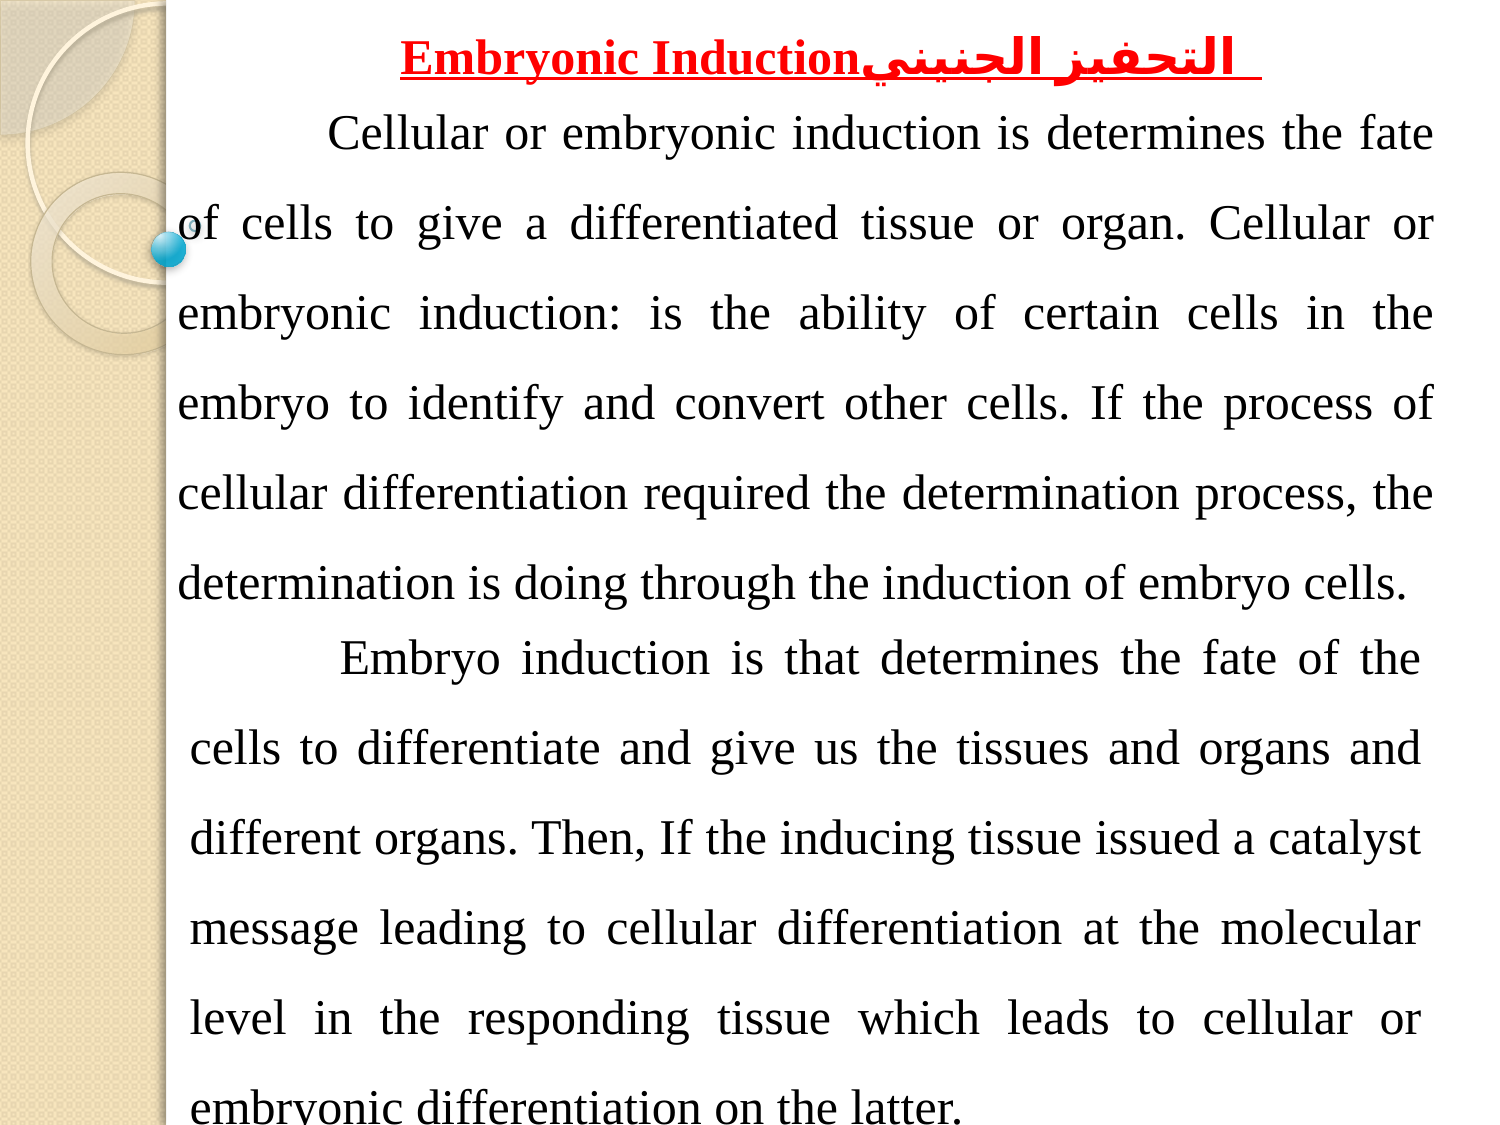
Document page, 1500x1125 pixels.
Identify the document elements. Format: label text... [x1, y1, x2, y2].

text_box Embryonic Inductionالتحفيز الجنيني [212, 16, 1450, 62]
text_box Cellular or embryonic induction is determines the fate of cells to give a differentiated tissue or organ. Cellular or embryonic induction: is the ability of certain cells in the embryo to identify and convert other cells. If the process of cellular differentiation required the determination process, the determination is doing through the induction of embryo cells. [162, 62, 1450, 618]
text_box Embryo induction is that determines the fate of the cells to differentiate and give us the tissues and organs and different organs. Then, If the inducing tissue issued a catalyst message leading to cellular differentiation at the molecular level in the responding tissue which leads to cellular or embryonic differentiation on the latter. [174, 587, 1438, 1125]
text_box [200, 324, 1450, 415]
